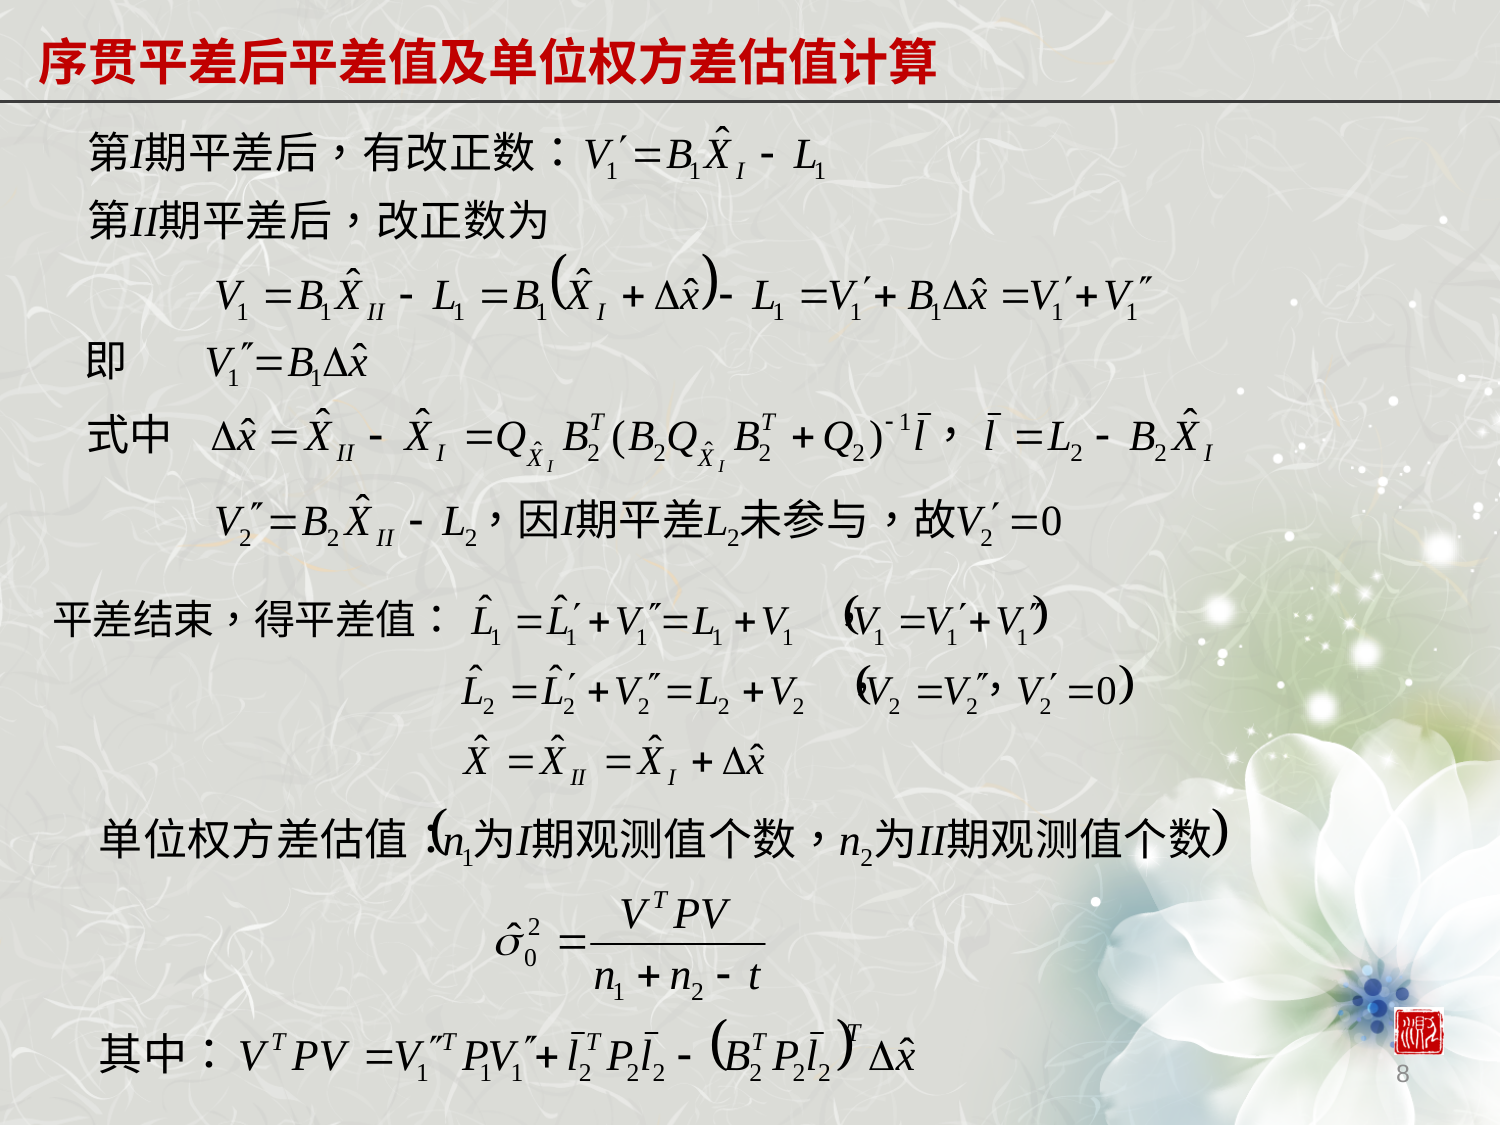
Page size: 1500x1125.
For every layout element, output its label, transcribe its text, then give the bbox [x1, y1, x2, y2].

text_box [46, 585, 1137, 794]
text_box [93, 808, 1231, 1092]
picture [0, 0, 1500, 100]
picture [0, 103, 1500, 1125]
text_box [81, 116, 1227, 557]
slide_number 8 [1074, 1042, 1425, 1103]
text_box 序贯平差后平差值及单位权方差估值计算 [23, 23, 1055, 99]
